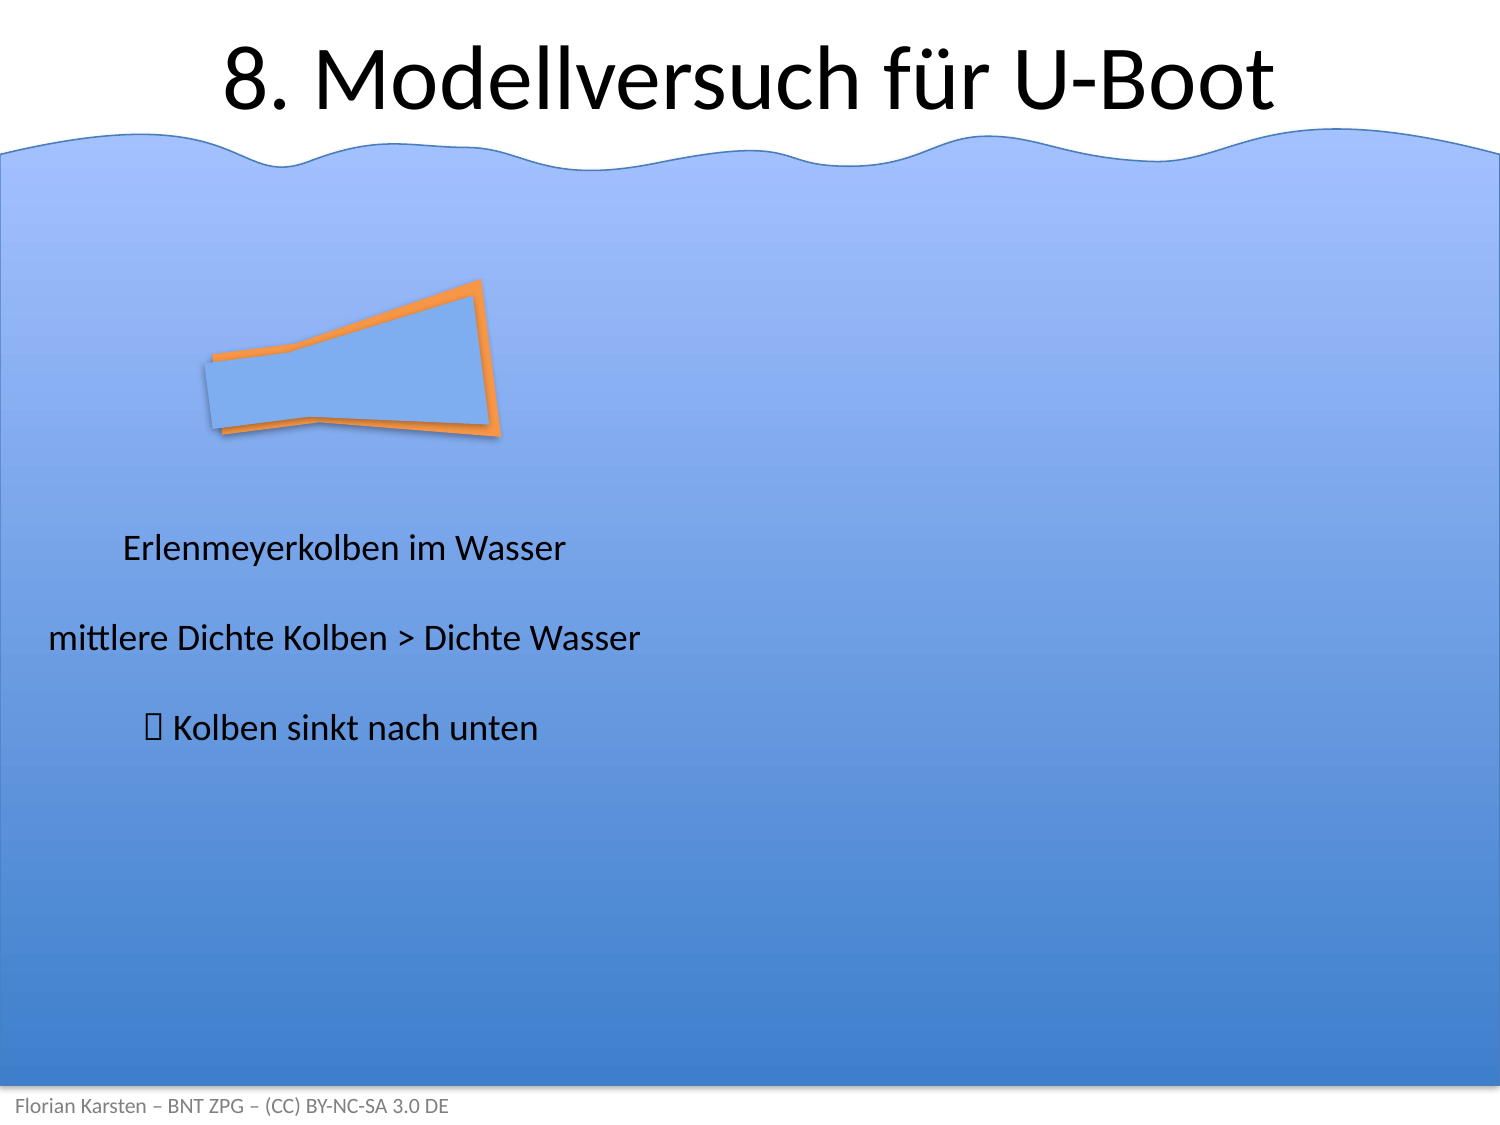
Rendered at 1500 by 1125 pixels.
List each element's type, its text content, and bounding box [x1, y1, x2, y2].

footer Florian Karsten – BNT ZPG – (CC) BY-NC-SA 3.0 DE [0, 1085, 1192, 1125]
title 8. Modellversuch für U-Boot [0, 0, 1500, 146]
text_box Erlenmeyerkolben im Wasser mittlere Dichte Kolben > Dichte Wasser  Kolben sinkt nach unten [33, 515, 657, 755]
text_box [203, 294, 491, 430]
text_box [211, 278, 502, 438]
